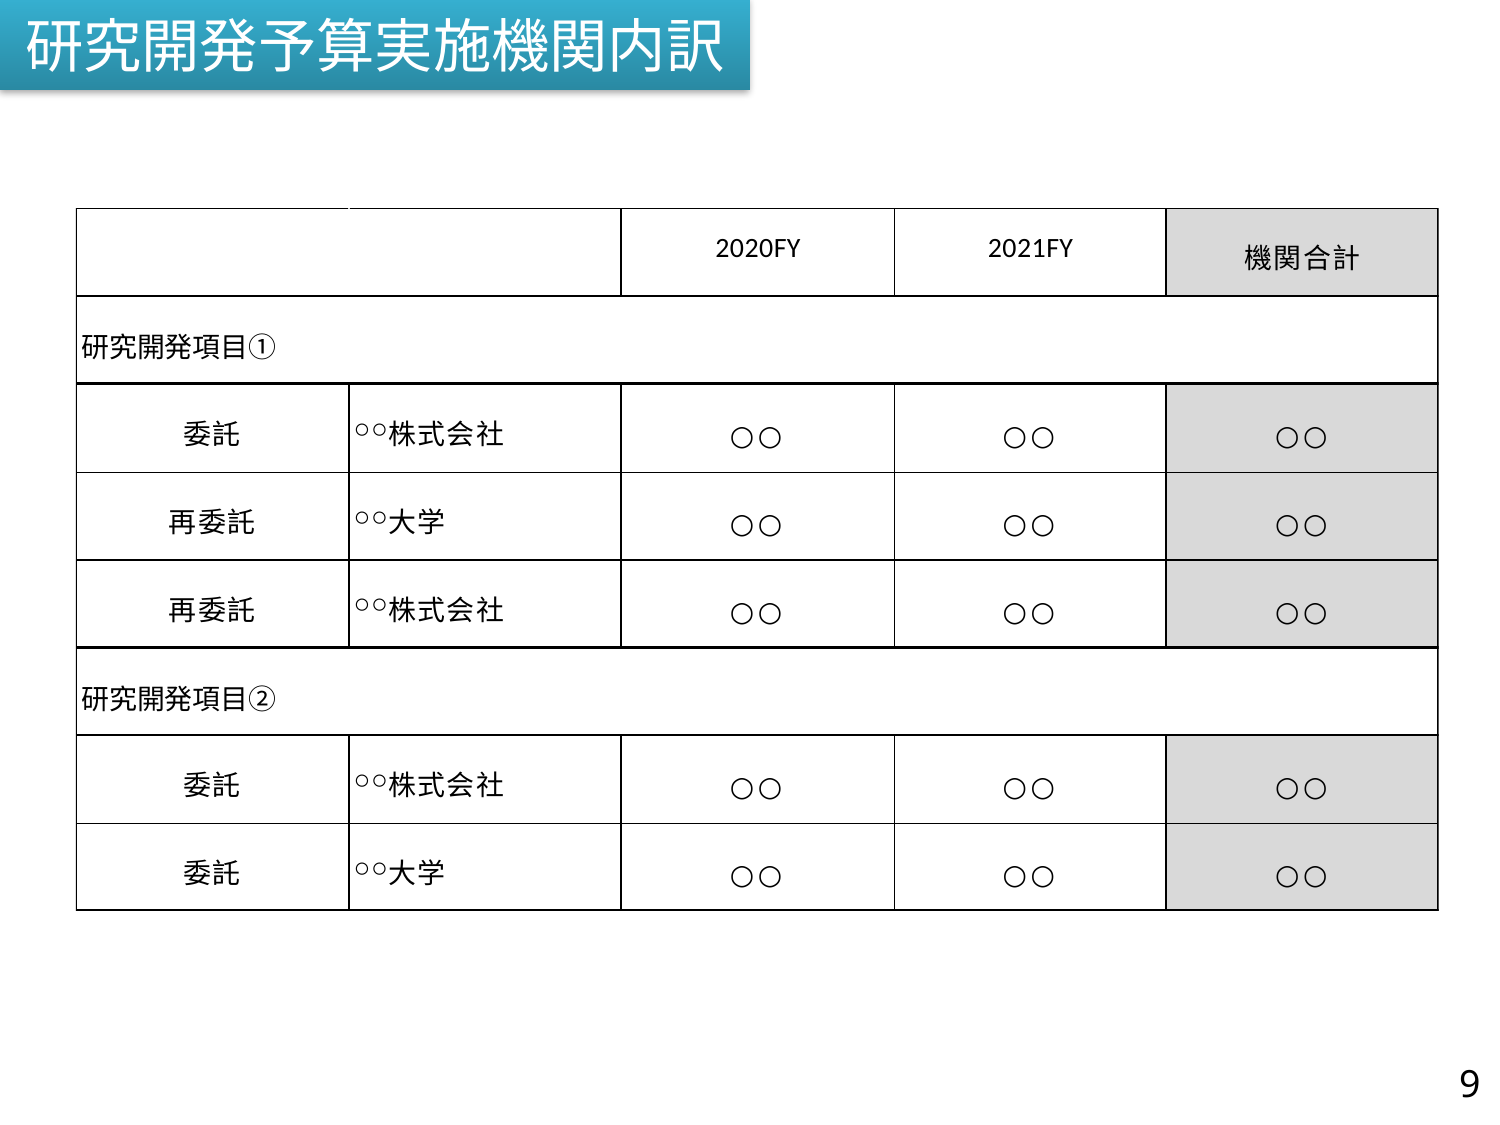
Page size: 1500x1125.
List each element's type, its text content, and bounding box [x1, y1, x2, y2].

title 研究開発予算実施機関内訳 [0, 0, 750, 90]
text_box 9 [1393, 1066, 1481, 1105]
picture [75, 207, 1441, 913]
